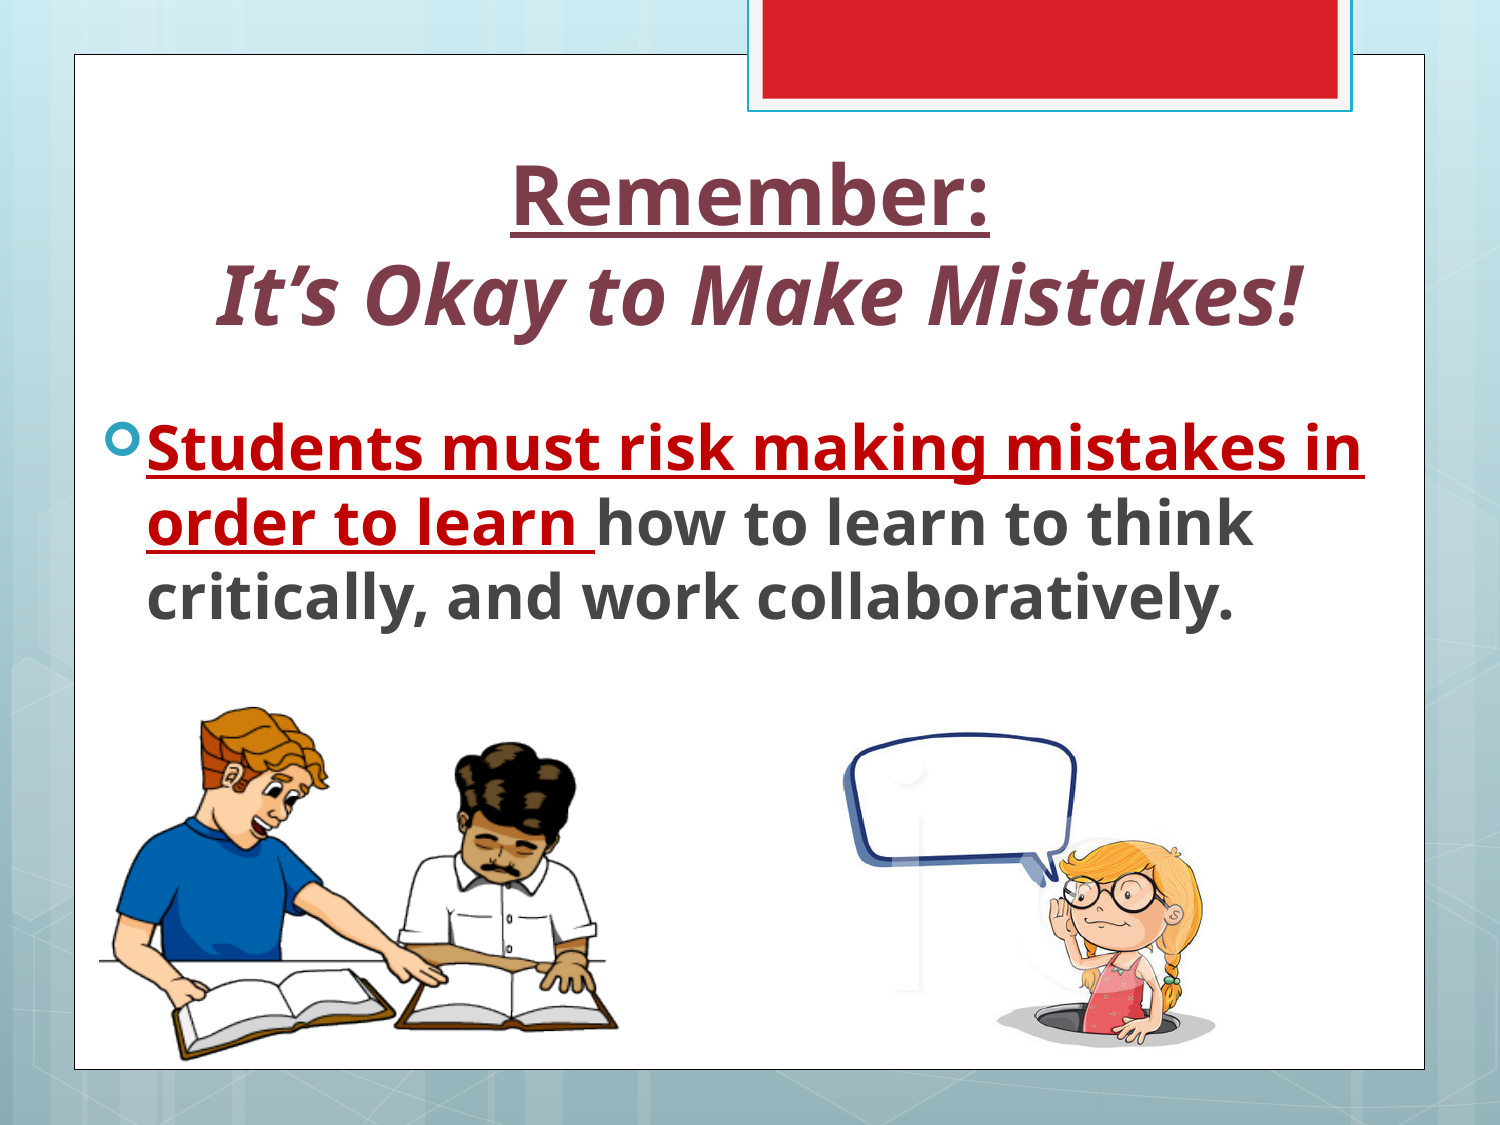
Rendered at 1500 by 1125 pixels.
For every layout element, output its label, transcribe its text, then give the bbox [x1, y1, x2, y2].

picture [824, 724, 1247, 1054]
list Students must risk making mistakes in order to learn how to learn to think critically, and work collaboratively. [75, 399, 1438, 675]
picture [99, 699, 626, 1065]
title Remember: It’s Okay to Make Mistakes! [75, 162, 1425, 350]
